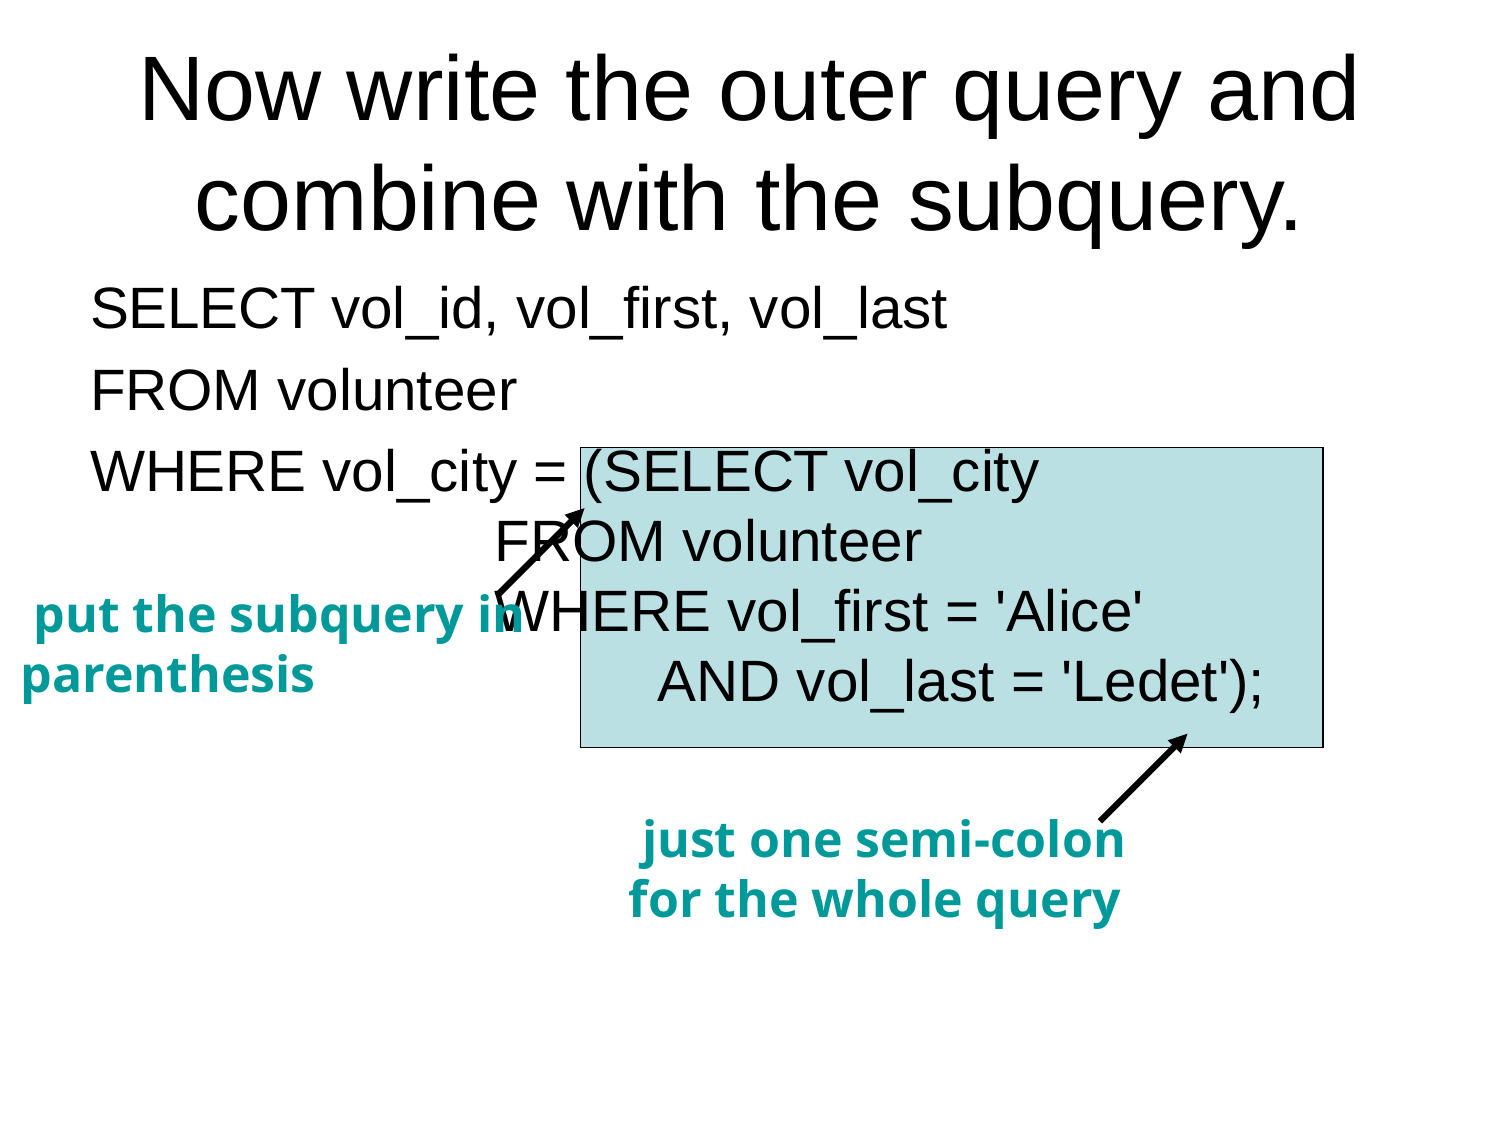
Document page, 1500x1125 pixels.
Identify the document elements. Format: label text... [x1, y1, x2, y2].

text_box put the subquery in parenthesis [6, 574, 541, 710]
list SELECT vol_id, vol_first, vol_last FROM volunteer WHERE vol_city = (SELECT vol_city FROM volunteer WHERE vol_first = 'Alice' AND vol_last = 'Ledet'); [75, 262, 1425, 1005]
title Now write the outer query and combine with the subquery. [75, 45, 1425, 233]
text_box [496, 508, 585, 596]
text_box just one semi-colon for the whole query [614, 800, 1142, 936]
text_box [1099, 733, 1188, 822]
